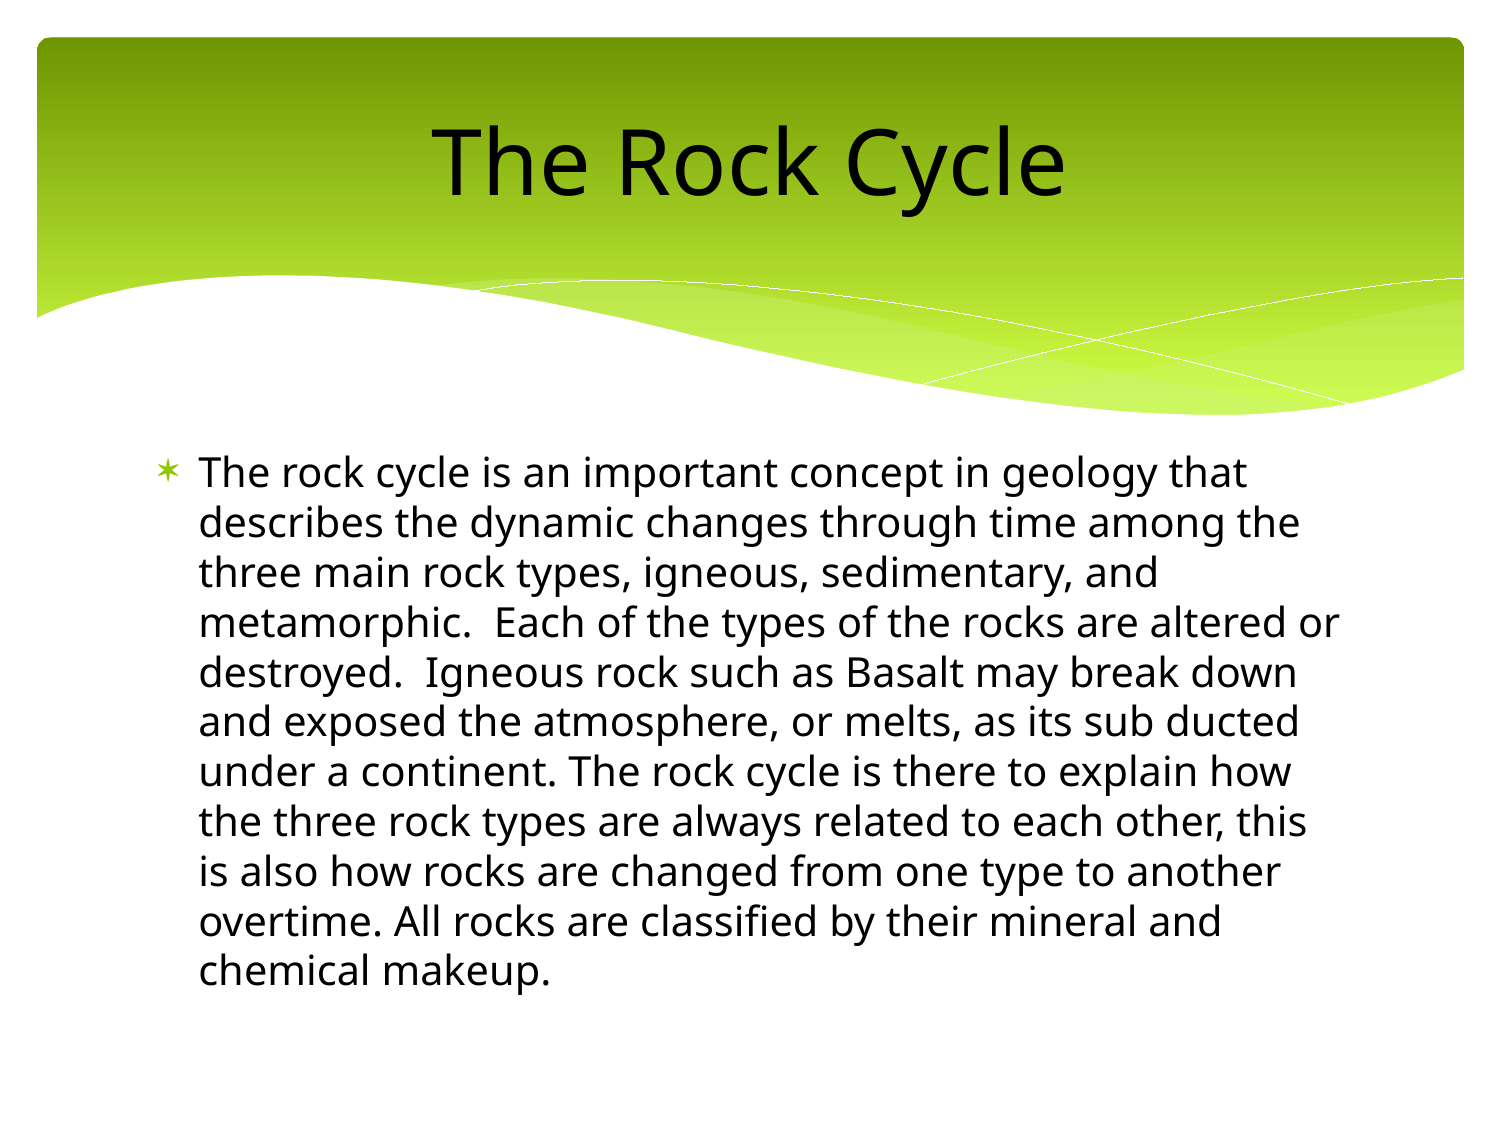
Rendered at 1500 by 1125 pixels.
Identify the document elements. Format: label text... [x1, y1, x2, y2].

title The Rock Cycle [75, 55, 1425, 261]
list The rock cycle is an important concept in geology that describes the dynamic changes through time among the three main rock types, igneous, sedimentary, and metamorphic. Each of the types of the rocks are altered or destroyed. Igneous rock such as Basalt may break down and exposed the atmosphere, or melts, as its sub ducted under a continent. The rock cycle is there to explain how the three rock types are always related to each other, this is also how rocks are changed from one type to another overtime. All rocks are classified by their mineral and chemical makeup. [143, 438, 1359, 1005]
